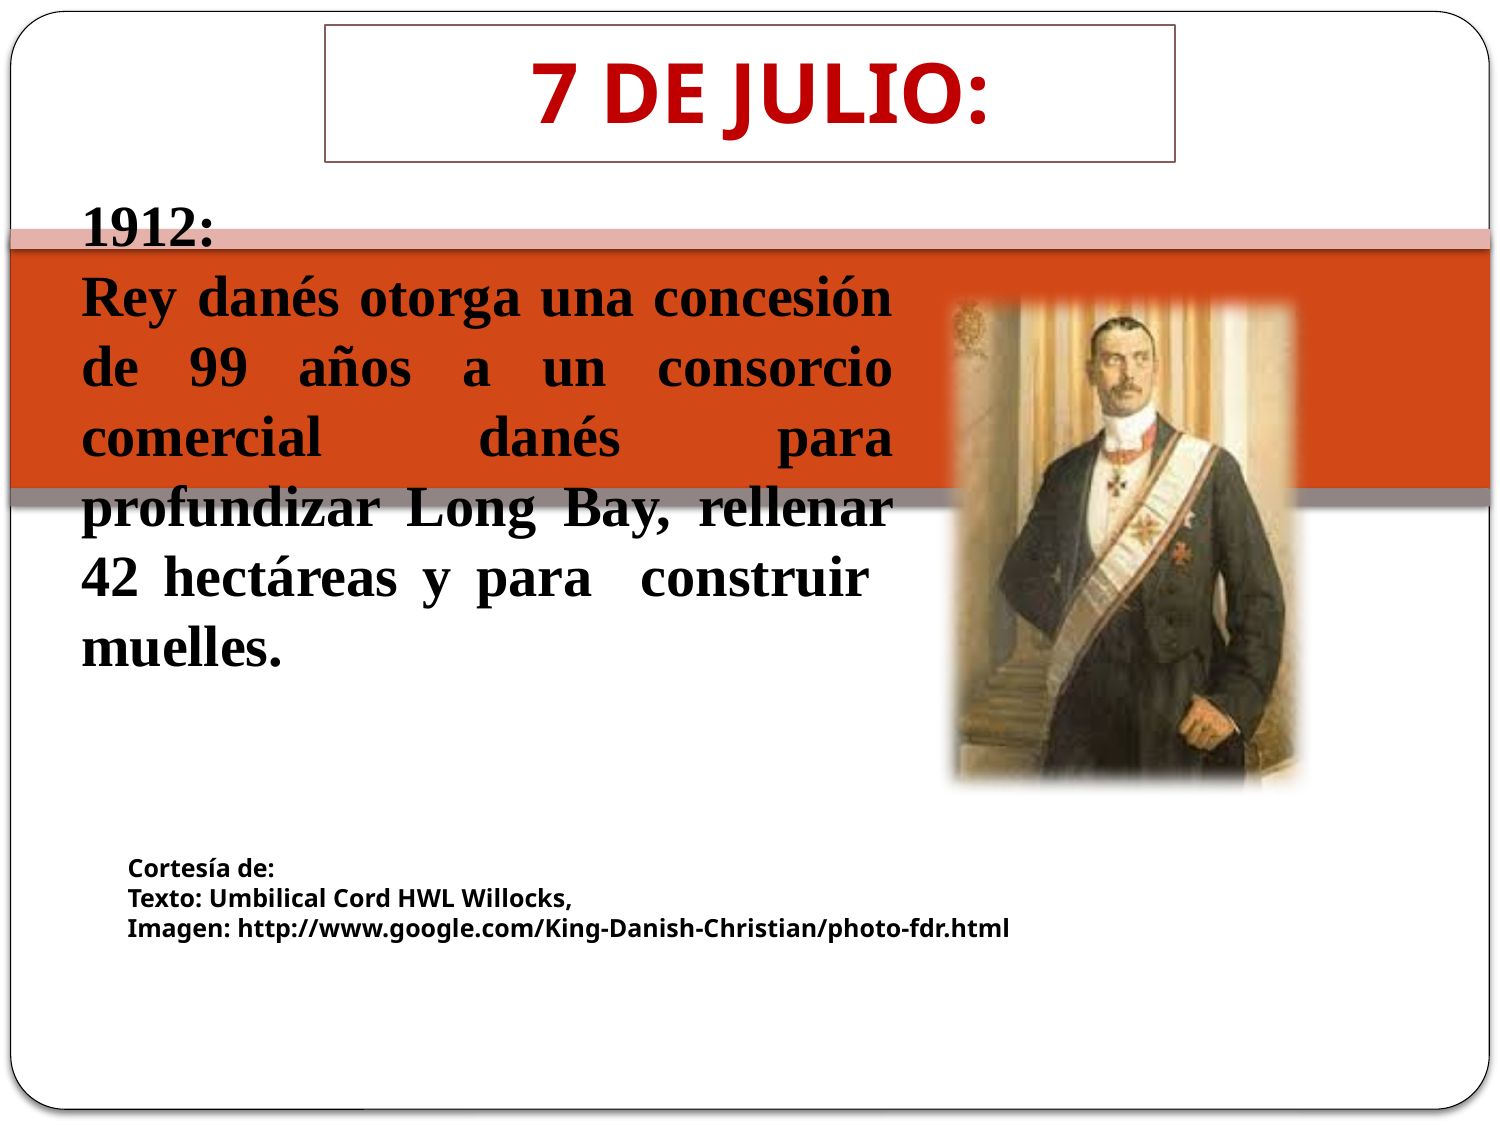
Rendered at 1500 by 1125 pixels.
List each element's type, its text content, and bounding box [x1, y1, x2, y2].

title 7 DE JULIO: [324, 24, 1176, 163]
picture [937, 287, 1313, 797]
text_box Cortesía de: Texto: Umbilical Cord HWL Willocks, Imagen: http://www.google.com/King-Danish-Christian/photo-fdr.html [112, 844, 1300, 950]
text_box 1912: Rey danés otorga una concesión de 99 años a un consorcio comercial danés para profundizar Long Bay, rellenar 42 hectáreas y para construir muelles. [74, 112, 900, 650]
